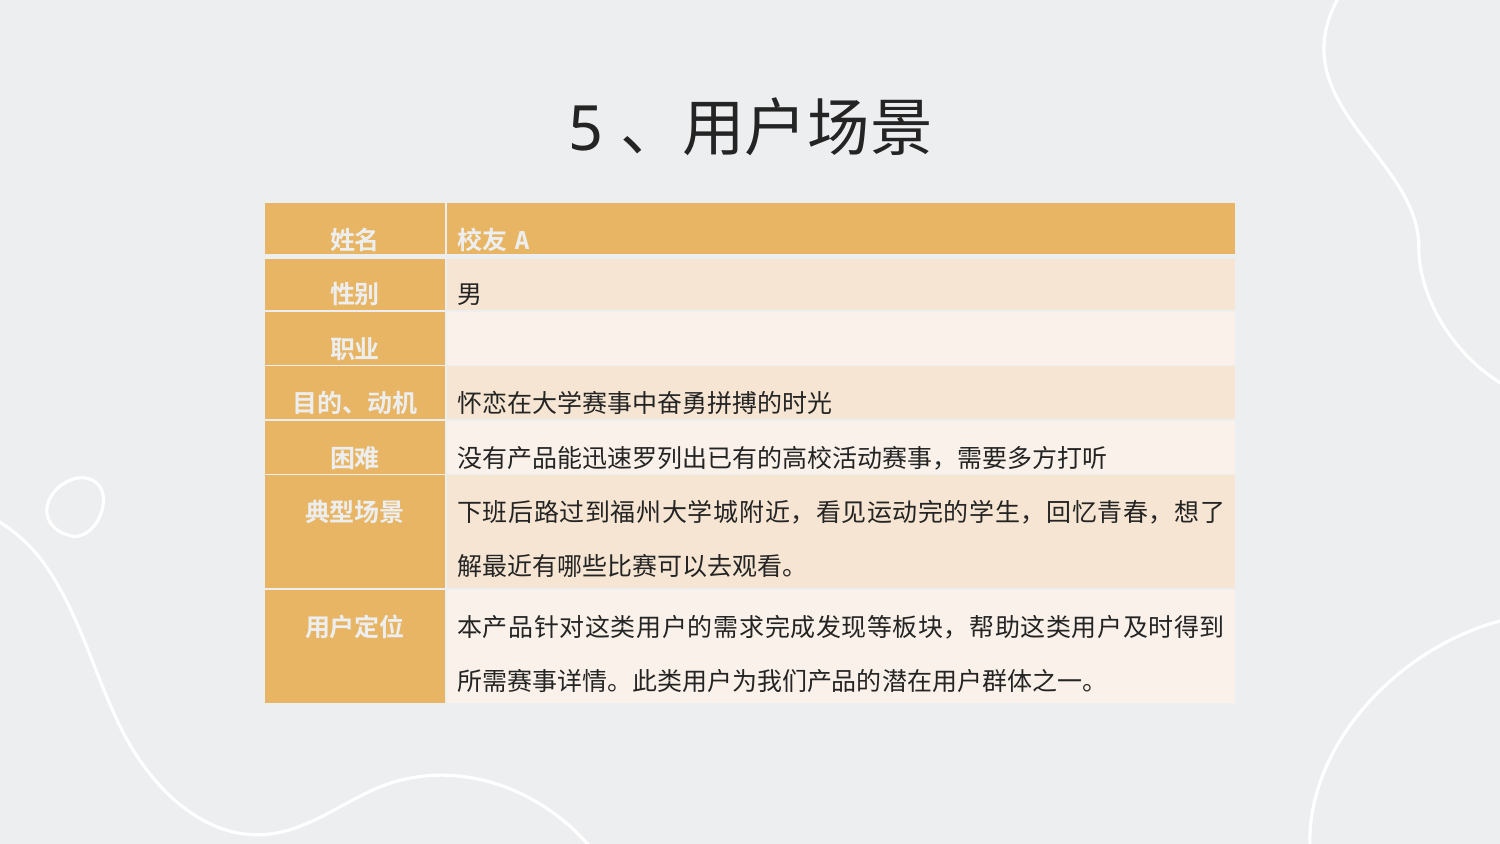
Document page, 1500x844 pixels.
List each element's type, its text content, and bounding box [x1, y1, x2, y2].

table_cell 本产品针对这类用户的需求完成发现等板块，帮助这类用户及时得到所需赛事详情。此类用户为我们产品的潜在用户群体之一。 [447, 590, 1235, 703]
table_cell 职业 [265, 312, 445, 365]
table_cell 怀恋在大学赛事中奋勇拼搏的时光 [447, 366, 1235, 419]
table_cell 性别 [265, 259, 445, 310]
table_header 校友A [447, 203, 1235, 254]
table_cell 典型场景 [265, 475, 445, 588]
table_cell [447, 312, 1235, 365]
table_cell 用户定位 [265, 590, 445, 703]
table_header 姓名 [265, 203, 445, 254]
table_cell 下班后路过到福州大学城附近，看见运动完的学生，回忆青春，想了解最近有哪些比赛可以去观看。 [447, 475, 1235, 588]
table_cell 困难 [265, 421, 445, 474]
table_cell 男 [447, 259, 1235, 310]
table_cell 目的、动机 [265, 366, 445, 419]
table_cell 没有产品能迅速罗列出已有的高校活动赛事，需要多方打听 [447, 421, 1235, 474]
title 5、用户场景 [118, 72, 1382, 167]
